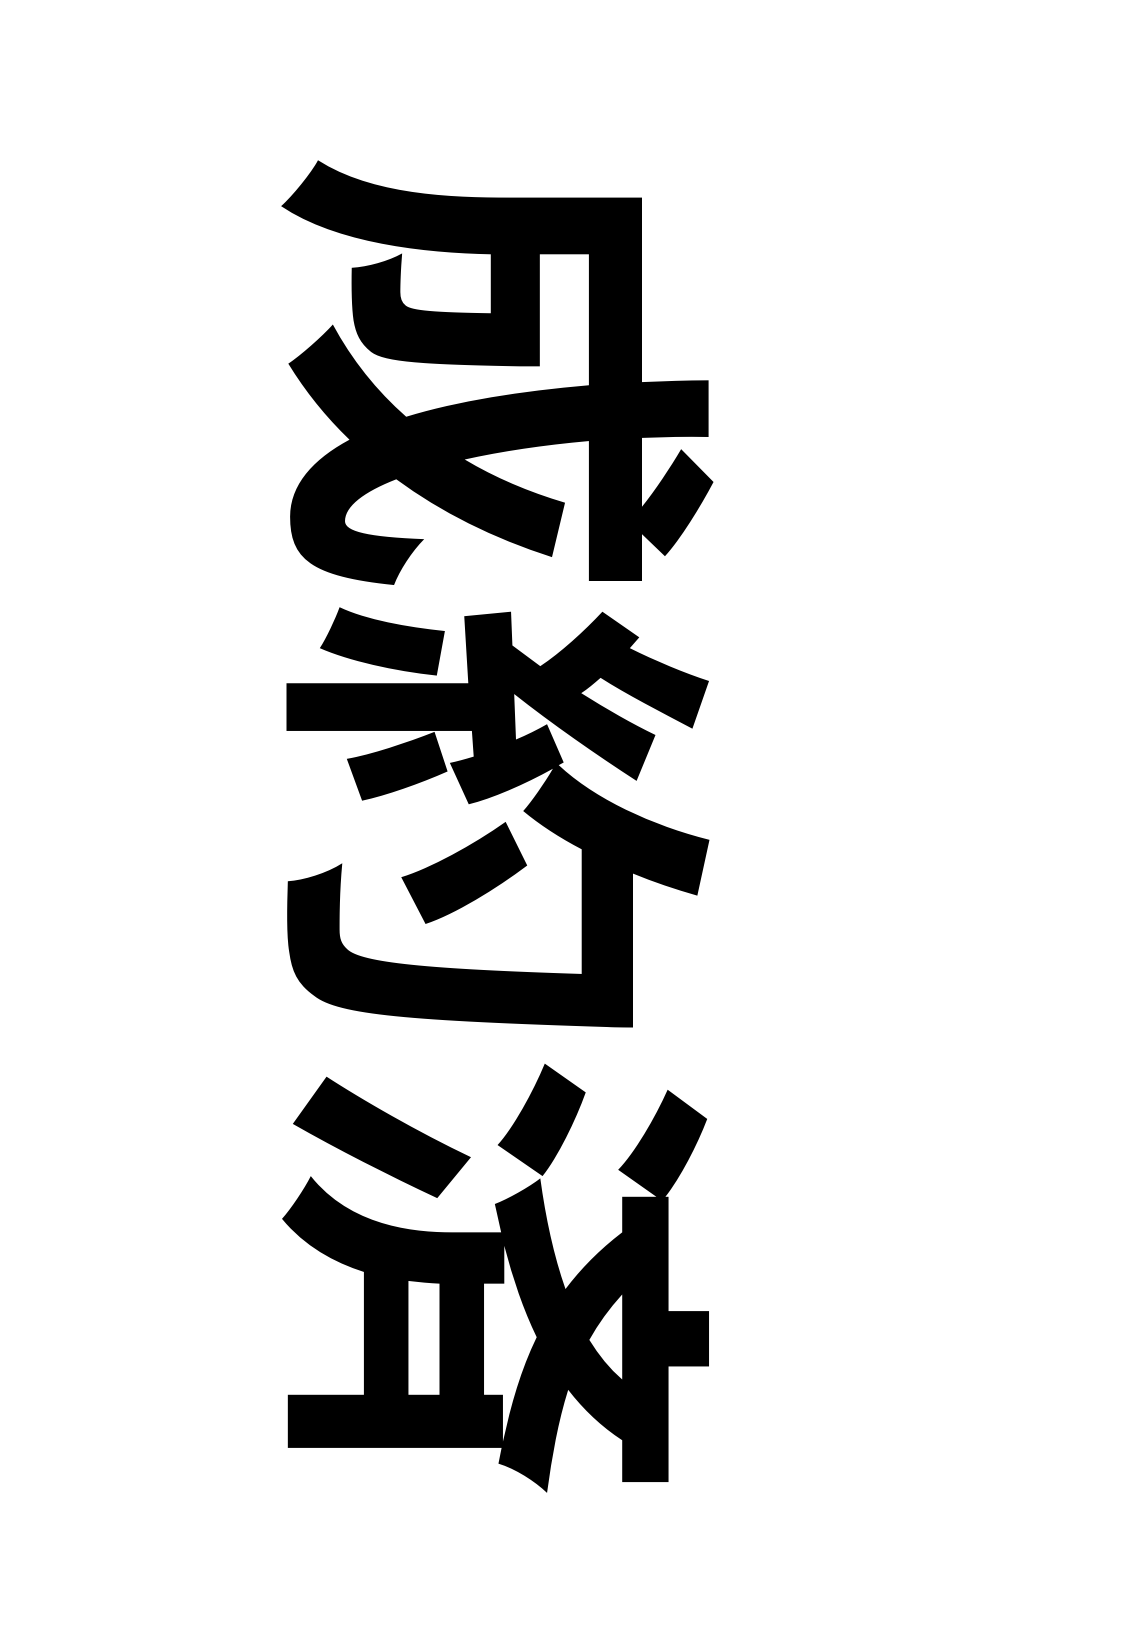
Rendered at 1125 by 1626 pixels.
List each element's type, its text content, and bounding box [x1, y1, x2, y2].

text_box 成約済 [230, 37, 806, 1614]
